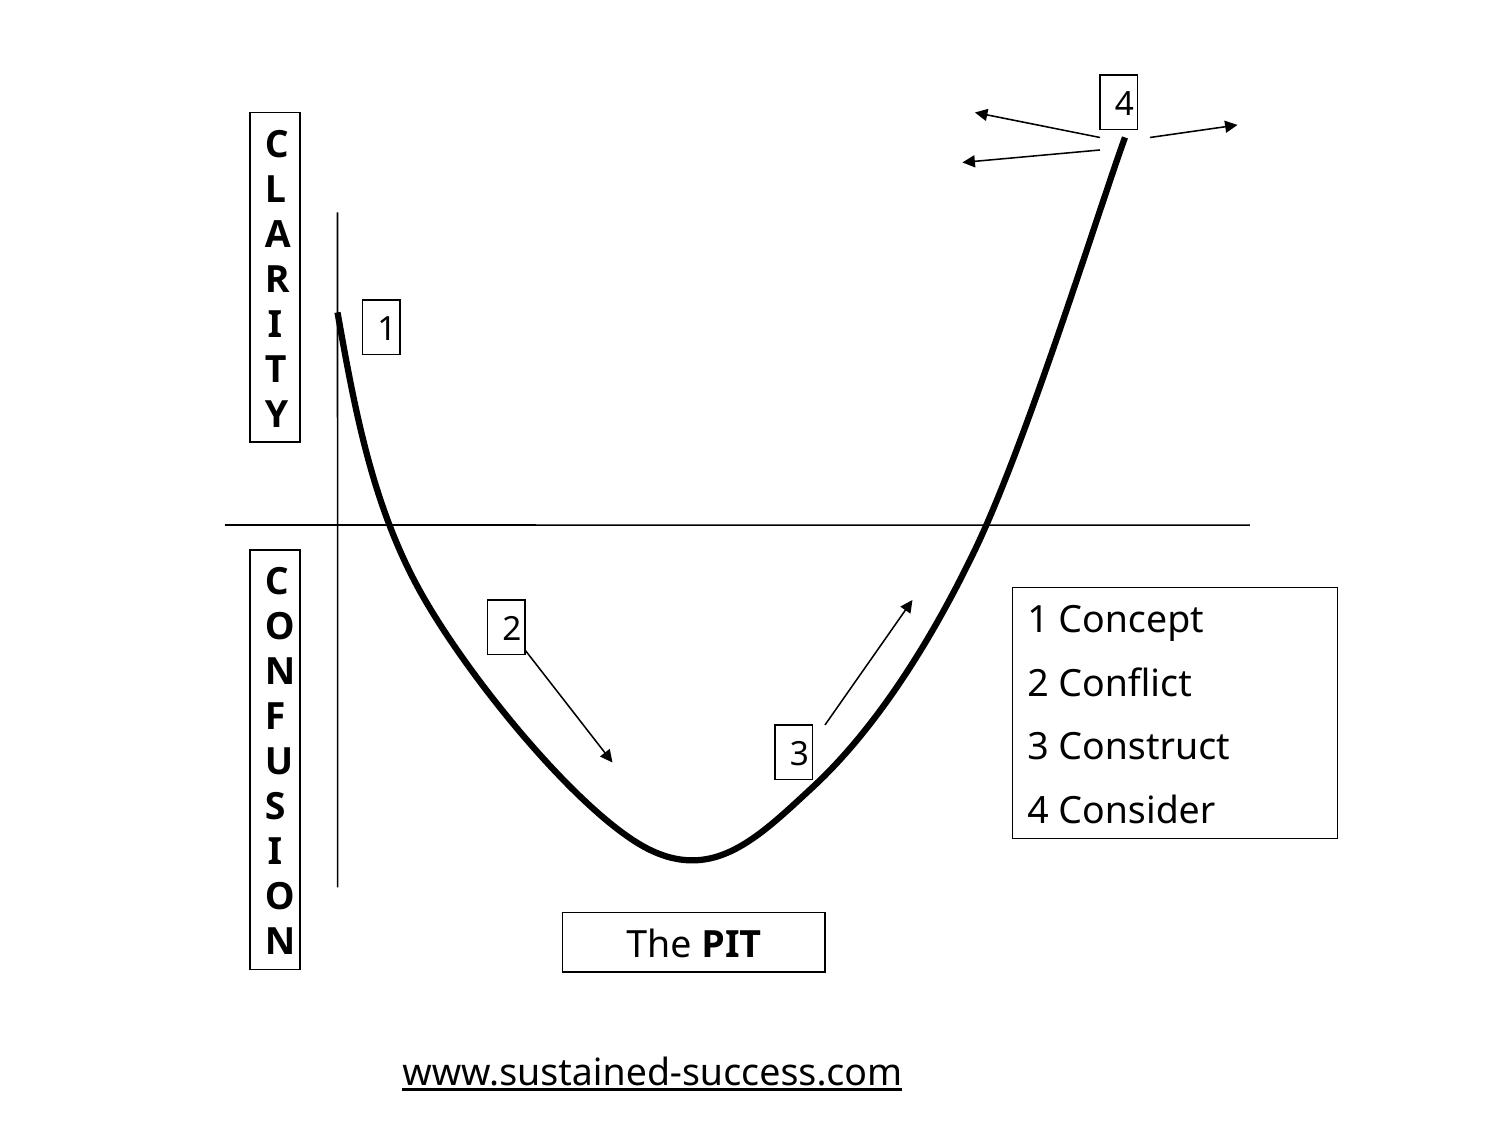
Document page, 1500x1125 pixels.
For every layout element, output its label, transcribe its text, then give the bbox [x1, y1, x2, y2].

text_box [524, 649, 613, 763]
text_box CLARITY [249, 112, 300, 443]
text_box 4 [1100, 74, 1138, 130]
text_box The PIT [562, 912, 825, 973]
text_box [962, 149, 1100, 168]
text_box 1 Concept 2 Conflict 3 Construct 4 Consider [1012, 587, 1338, 839]
text_box [1149, 120, 1238, 138]
text_box [824, 600, 913, 726]
text_box [975, 108, 1100, 138]
text_box 2 [487, 599, 525, 655]
text_box [337, 137, 1126, 861]
text_box CONFUSION [249, 549, 300, 970]
text_box 1 [362, 299, 400, 355]
text_box 3 [774, 724, 813, 780]
text_box www.sustained-success.com [387, 1040, 1075, 1106]
